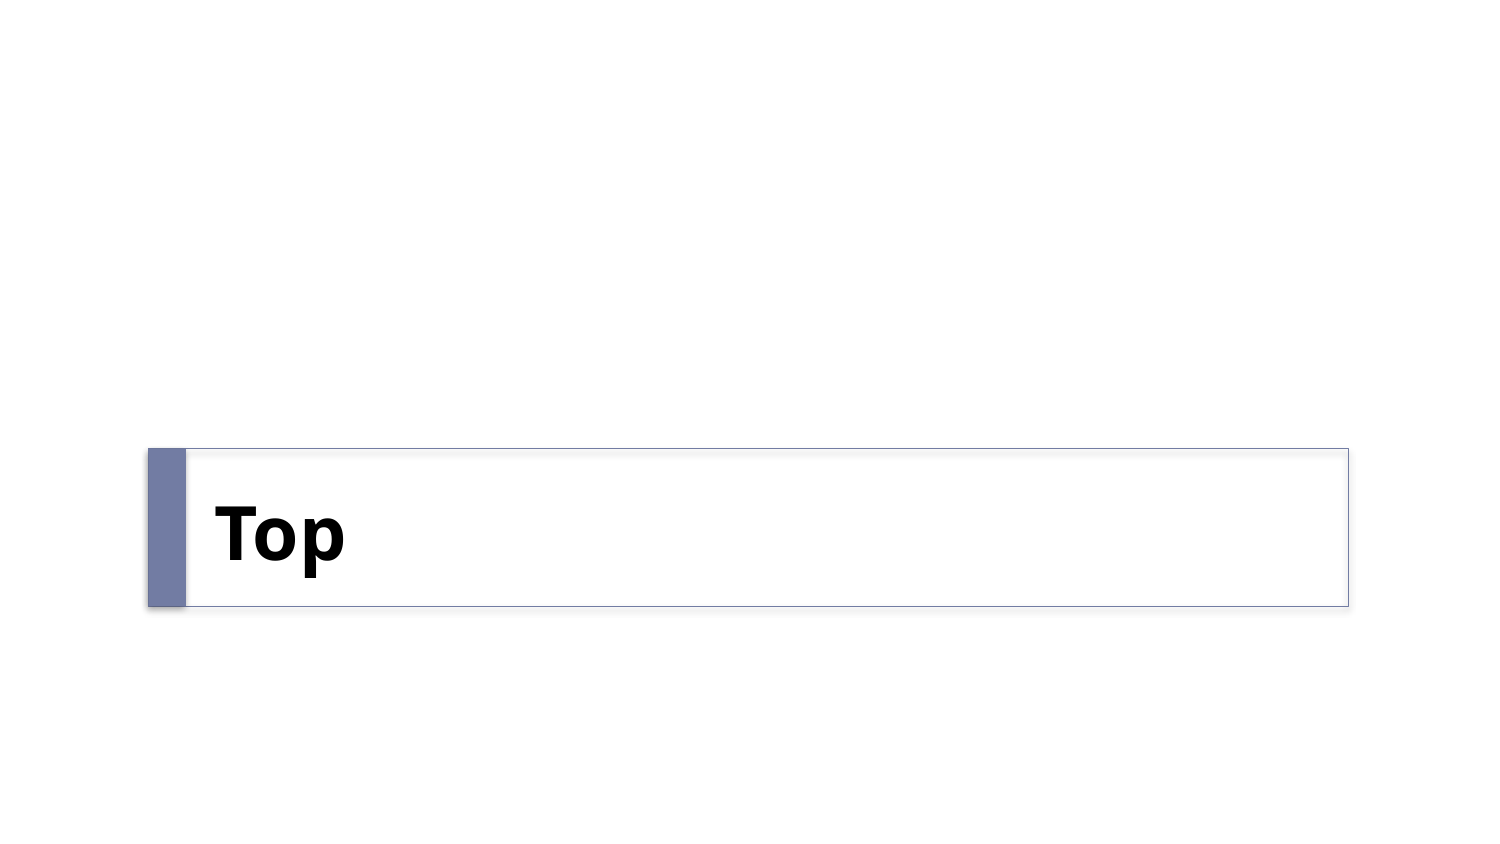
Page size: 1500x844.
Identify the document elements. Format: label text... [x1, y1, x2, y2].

title Тор [200, 478, 1325, 600]
